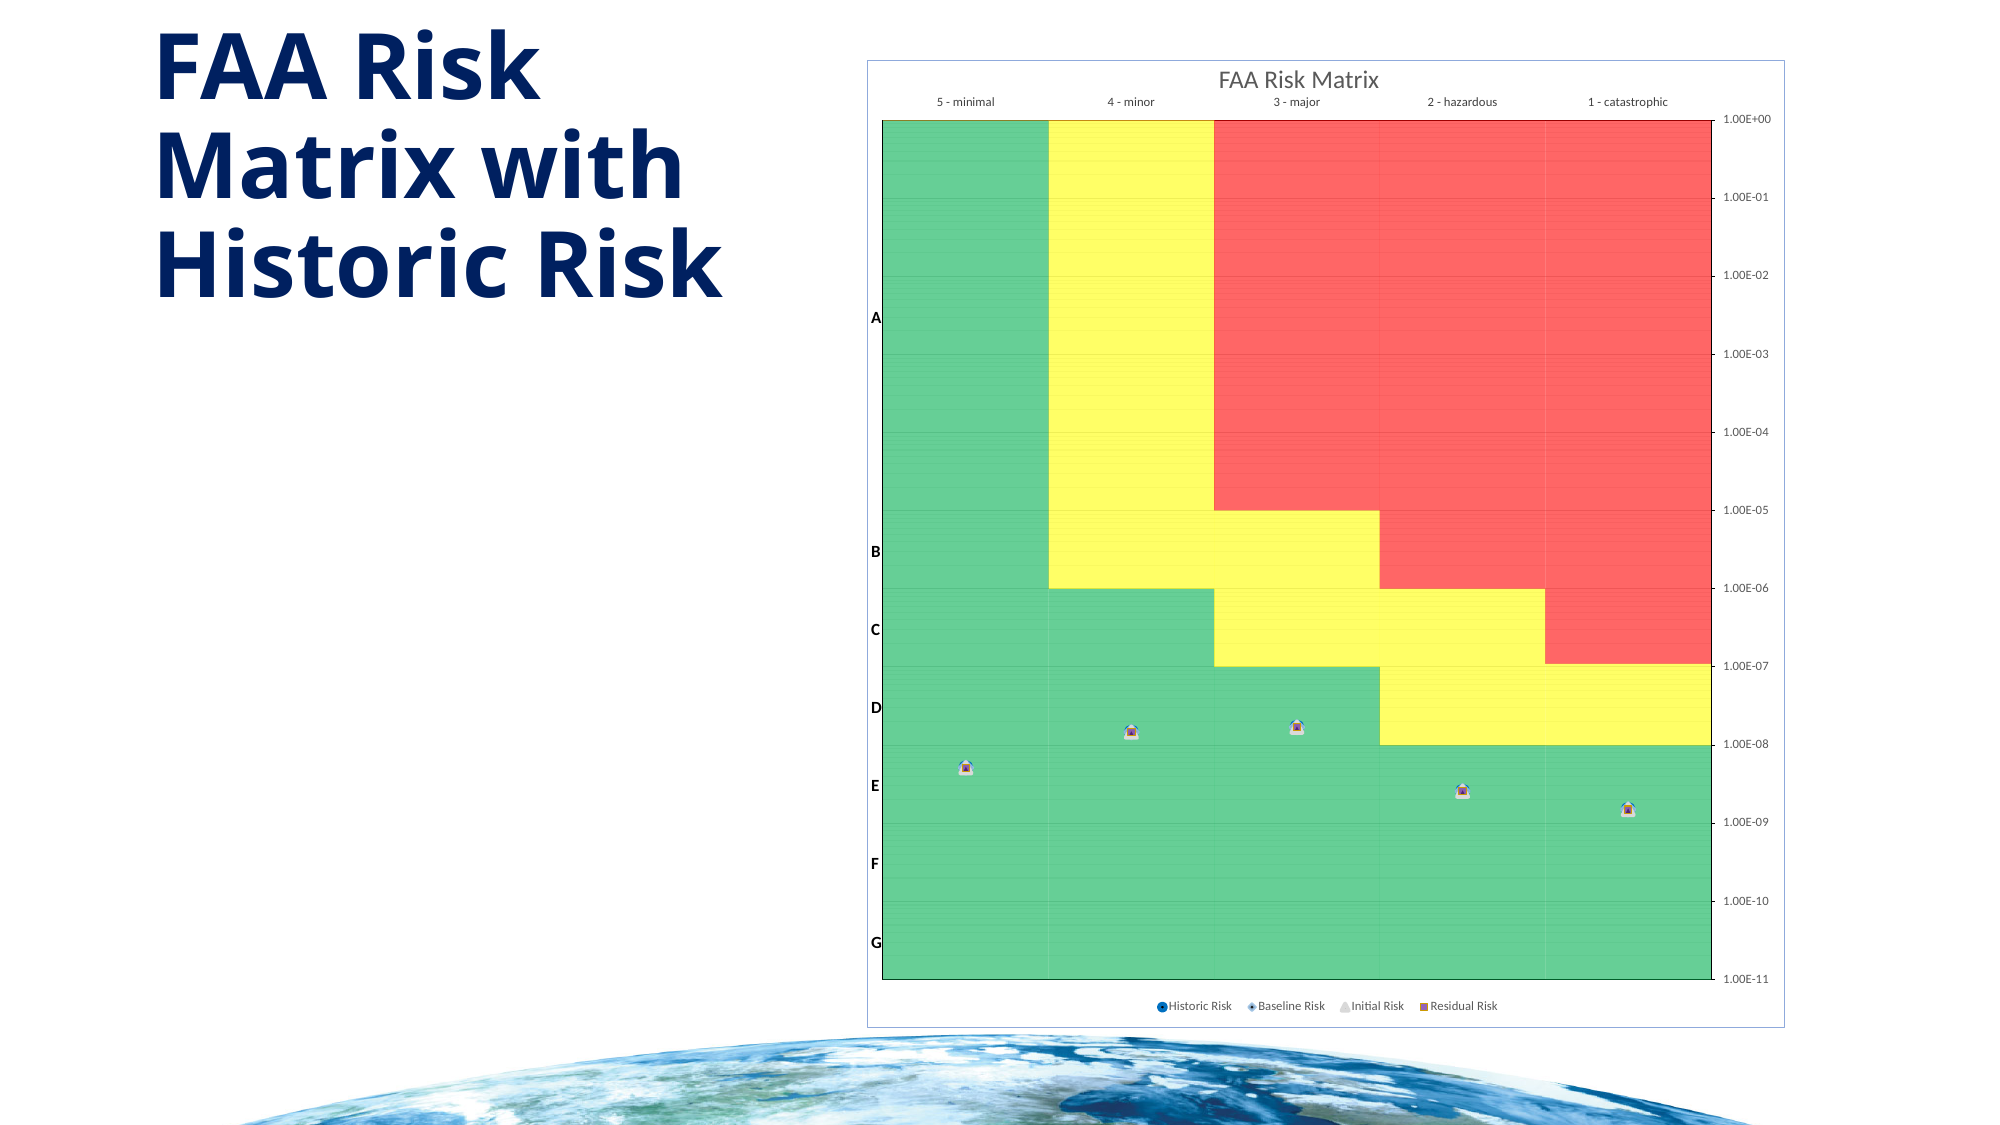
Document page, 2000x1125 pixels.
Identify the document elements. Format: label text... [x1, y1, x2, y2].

picture [0, 59, 2000, 1125]
title FAA Risk Matrix with Historic Risk [137, 59, 866, 278]
